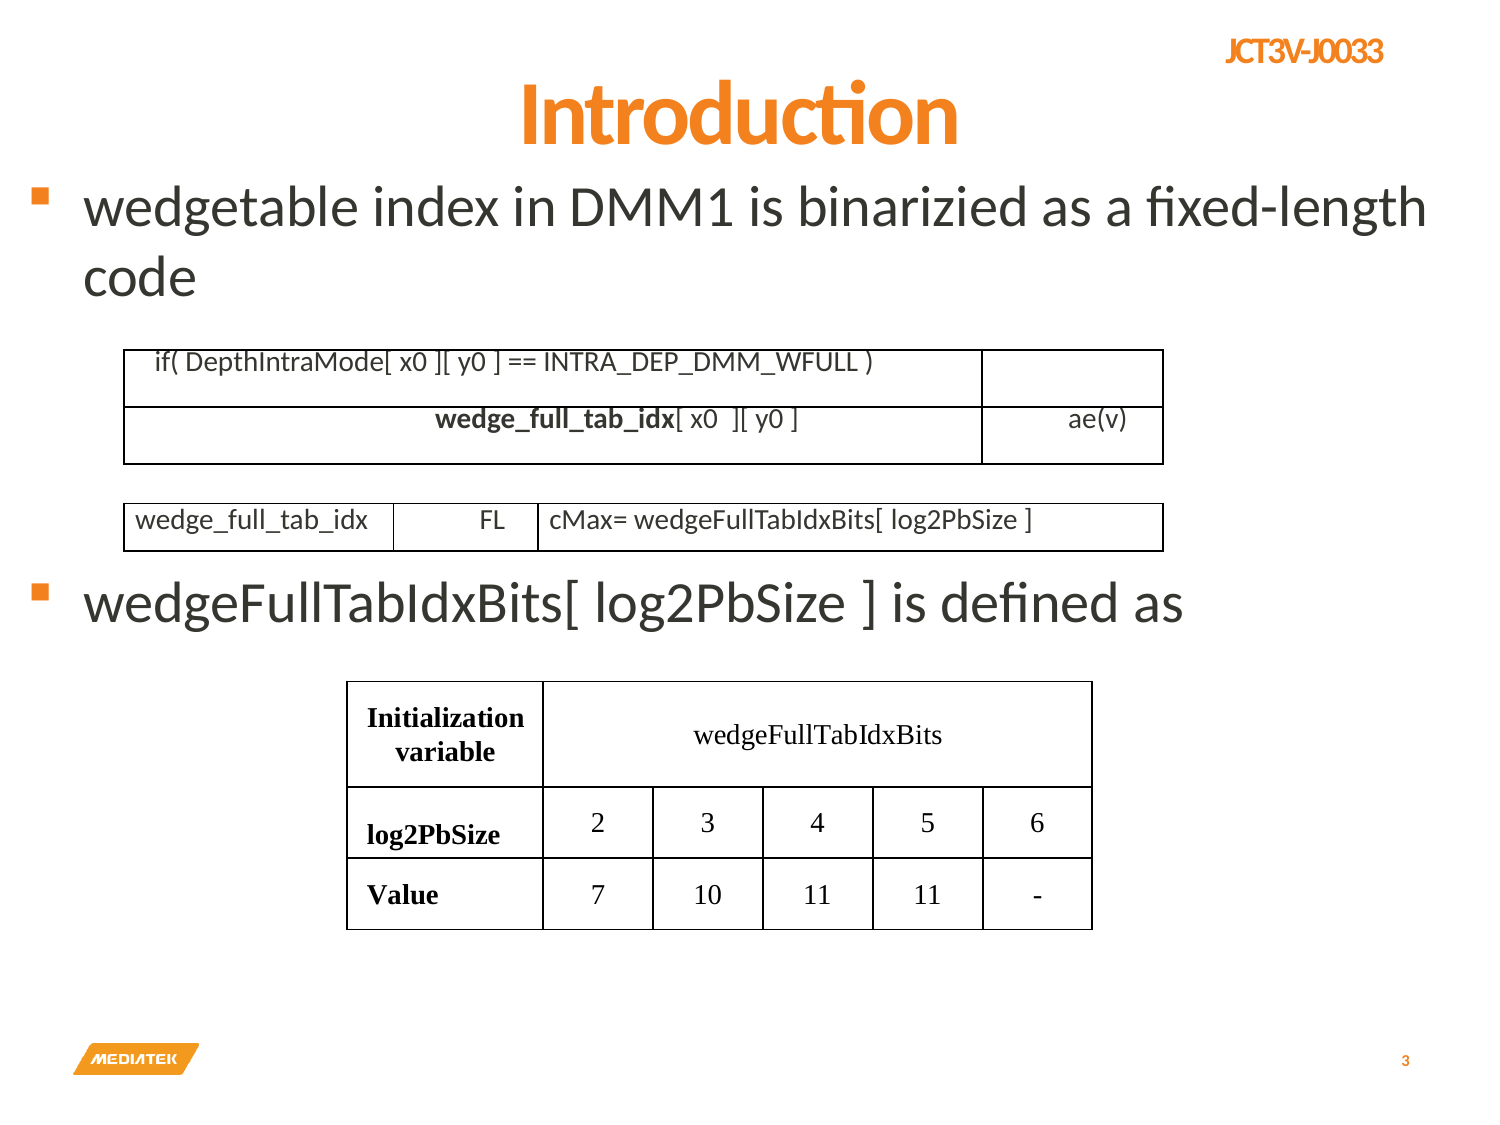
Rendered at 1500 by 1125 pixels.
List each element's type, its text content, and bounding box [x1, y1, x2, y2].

picture [73, 1043, 199, 1075]
table_header FL [394, 504, 537, 550]
slide_number 3 [1251, 1029, 1425, 1090]
table_header [983, 351, 1162, 406]
picture [0, 680, 1500, 1000]
title Introduction [64, 75, 1415, 160]
table_header if( DepthIntraMode[ x0 ][ y0 ] == INTRA_DEP_DMM_WFULL ) [125, 351, 981, 406]
text_box [0, 0, 1500, 75]
table_cell wedge_full_tab_idx[ x0 ][ y0 ] [125, 408, 981, 463]
table_header wedge_full_tab_idx [125, 504, 393, 550]
table_cell ae(v) [983, 408, 1162, 463]
table_header cMax= wedgeFullTabIdxBits[ log2PbSize ] [539, 504, 1162, 550]
list wedgetable index in DMM1 is binarizied as a fixed-length code wedgeFullTabIdxBits[ log2PbSize ] is defined as [11, 160, 1447, 680]
